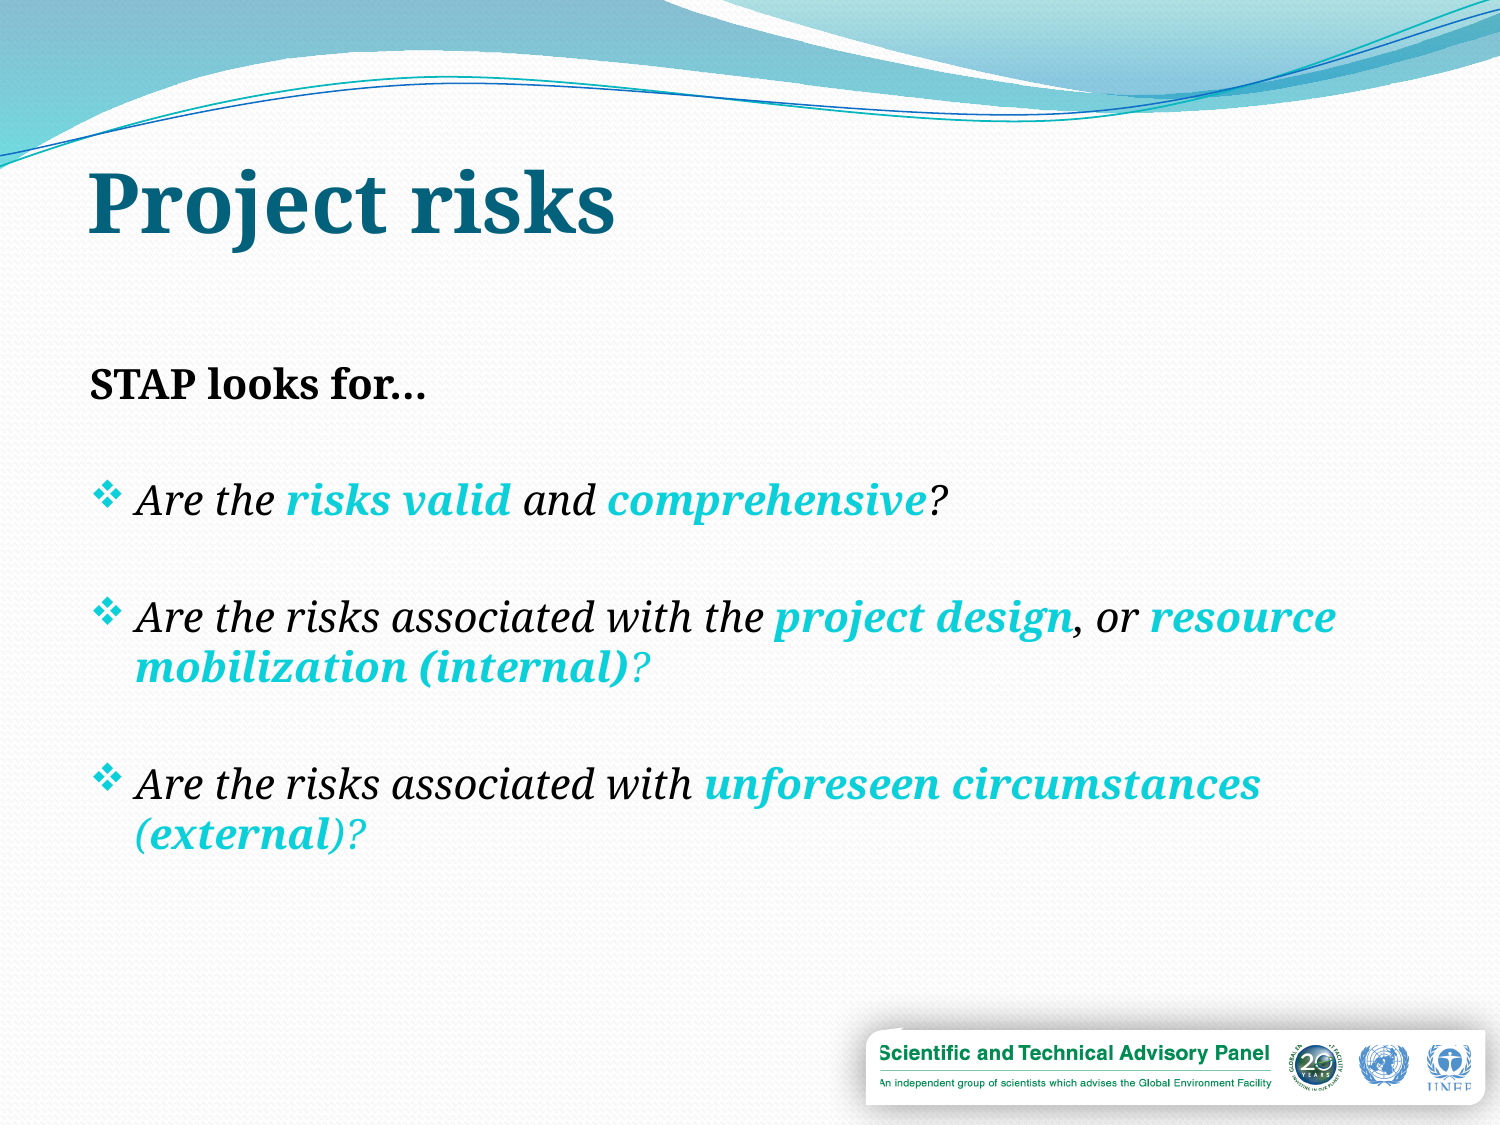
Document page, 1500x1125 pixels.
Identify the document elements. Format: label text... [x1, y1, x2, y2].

title Project risks [87, 99, 1438, 250]
list STAP looks for… Are the risks valid and comprehensive? Are the risks associated with the project design, or resource mobilization (internal)? Are the risks associated with unforeseen circumstances (external)? [75, 350, 1425, 875]
picture [872, 1037, 1479, 1099]
